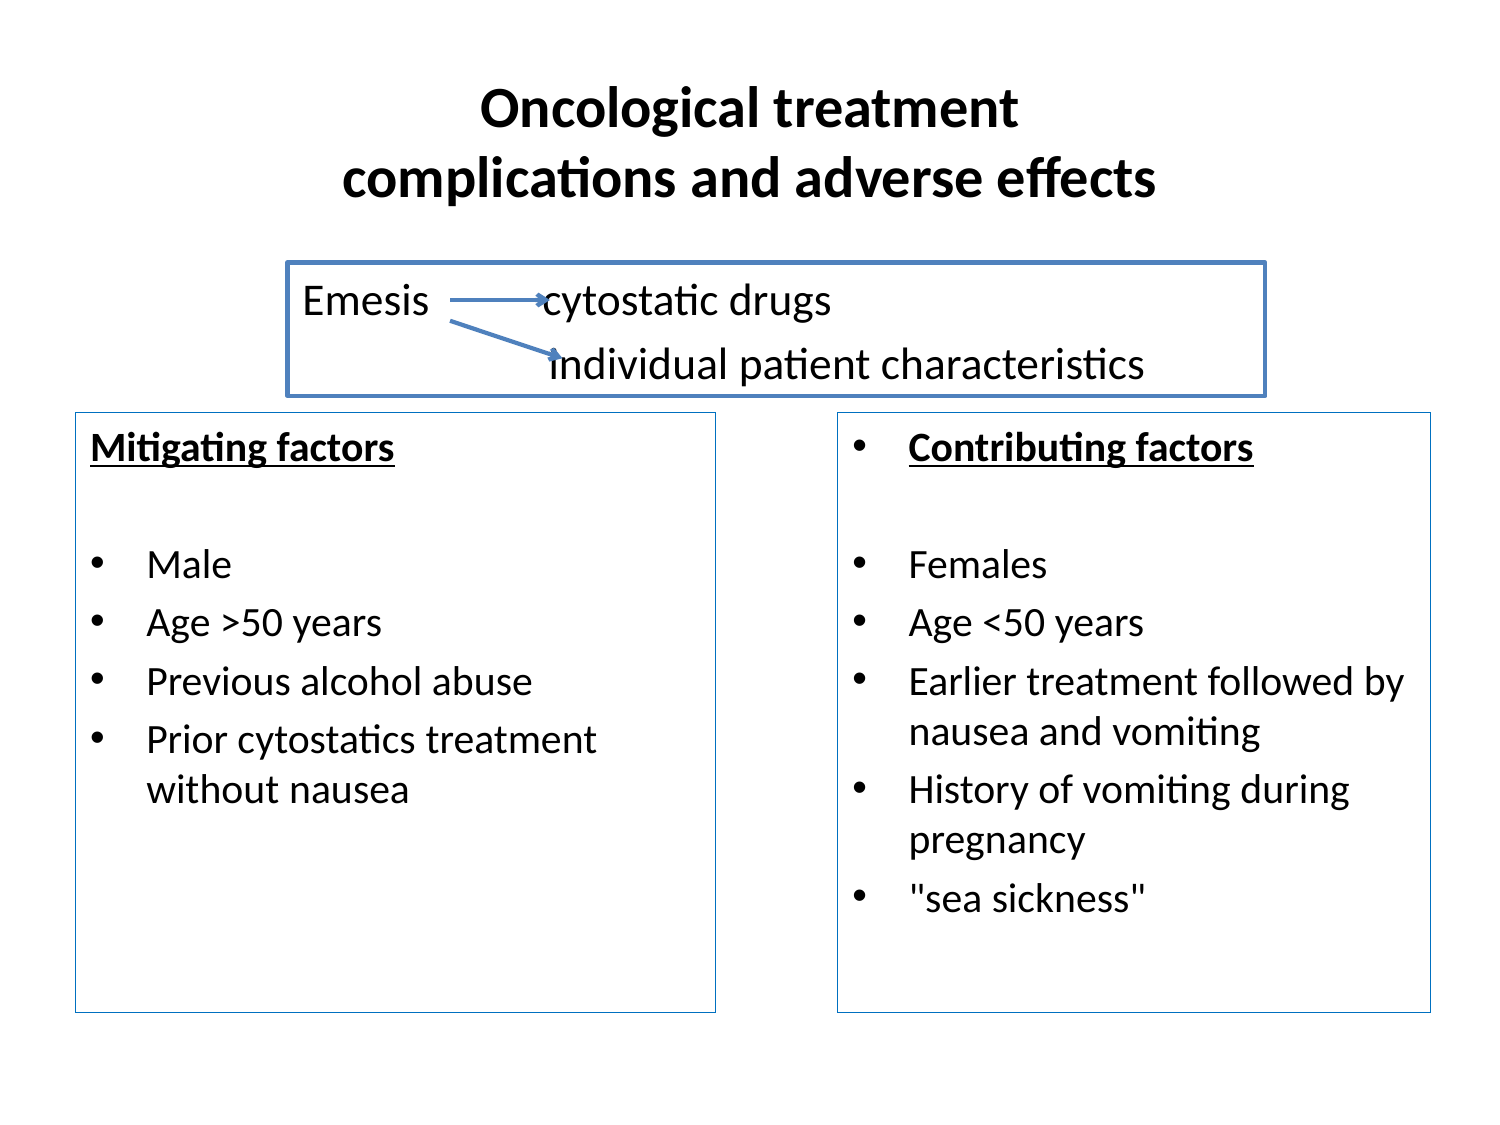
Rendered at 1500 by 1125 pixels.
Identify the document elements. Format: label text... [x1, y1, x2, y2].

title Oncological treatment complications and adverse effects [75, 45, 1425, 233]
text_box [449, 320, 563, 359]
list Contributing factors Females Age <50 years Earlier treatment followed by nausea and vomiting History of vomiting during pregnancy "sea sickness" [837, 412, 1431, 1013]
list Emesis cytostatic drugs individual patient characteristics [285, 260, 1267, 398]
list Mitigating factors Male Age >50 years Previous alcohol abuse Prior cytostatics treatment without nausea [75, 412, 716, 1013]
